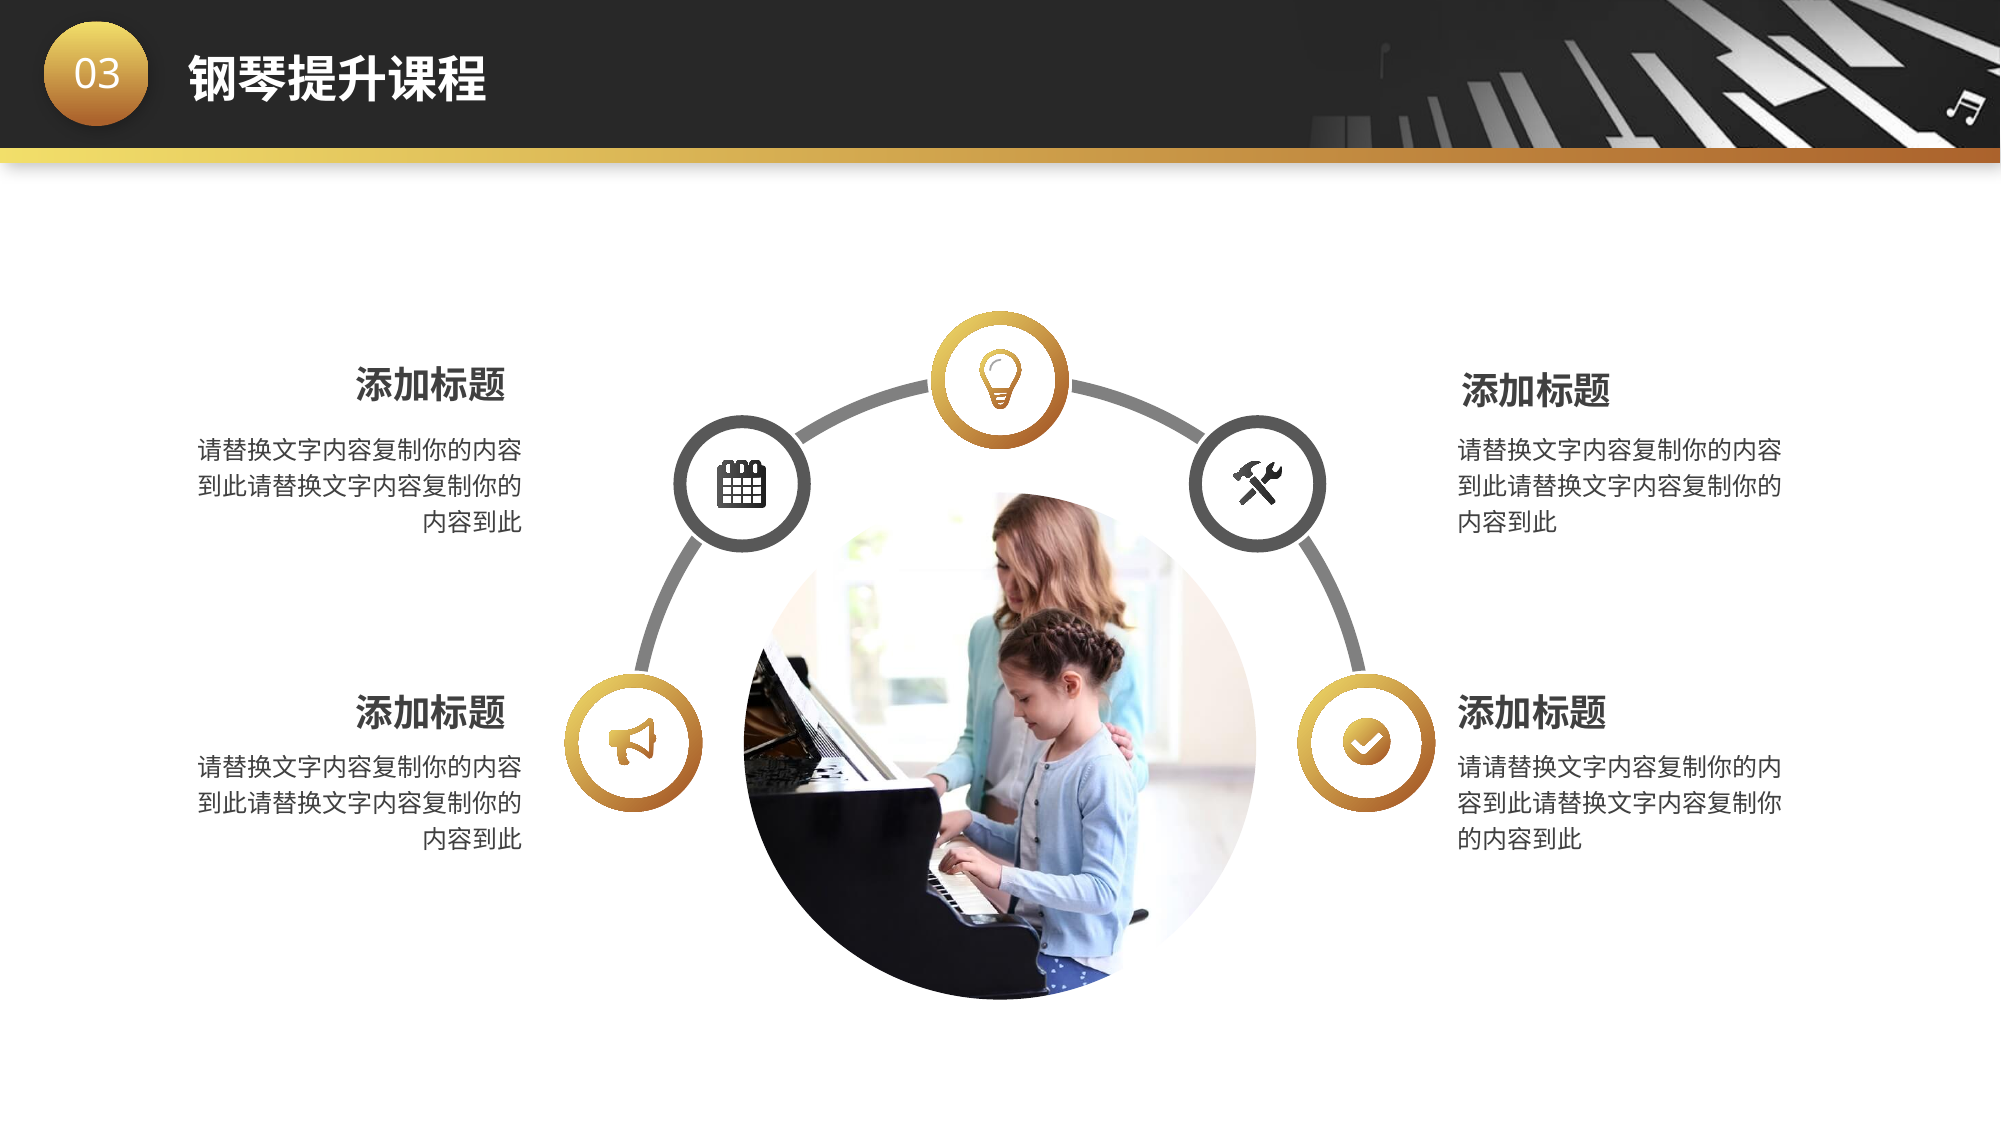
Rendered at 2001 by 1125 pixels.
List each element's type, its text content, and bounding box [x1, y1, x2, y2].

text_box [673, 415, 811, 553]
text_box 添加标题 [1442, 672, 1675, 729]
text_box [564, 674, 703, 812]
text_box 添加标题 [340, 672, 574, 729]
text_box [931, 311, 1069, 449]
text_box [742, 491, 1258, 1001]
text_box 请替换文字内容复制你的内容到此请替换文字内容复制你的内容到此 [163, 421, 538, 506]
text_box [609, 718, 657, 766]
picture [1575, 0, 2000, 148]
text_box [1233, 461, 1261, 481]
text_box [1298, 535, 1366, 672]
text_box 请替换文字内容复制你的内容到此请替换文字内容复制你的内容到此 [163, 738, 538, 824]
text_box [1343, 718, 1391, 766]
text_box [1188, 415, 1327, 553]
text_box 请请替换文字内容复制你的内容到此请替换文字内容复制你的内容到此 [1442, 738, 1811, 880]
text_box [794, 379, 929, 445]
text_box [989, 358, 1002, 371]
text_box 添加标题 [340, 345, 574, 401]
text_box [1297, 674, 1436, 812]
text_box [979, 349, 1022, 409]
text_box 添加标题 [1446, 350, 1679, 407]
text_box [1239, 488, 1257, 505]
text_box [634, 535, 703, 672]
text_box [717, 459, 767, 508]
text_box [1249, 476, 1276, 505]
text_box 请替换文字内容复制你的内容到此请替换文字内容复制你的内容到此 [1442, 421, 1811, 506]
text_box [1261, 462, 1283, 484]
text_box [1071, 379, 1206, 445]
